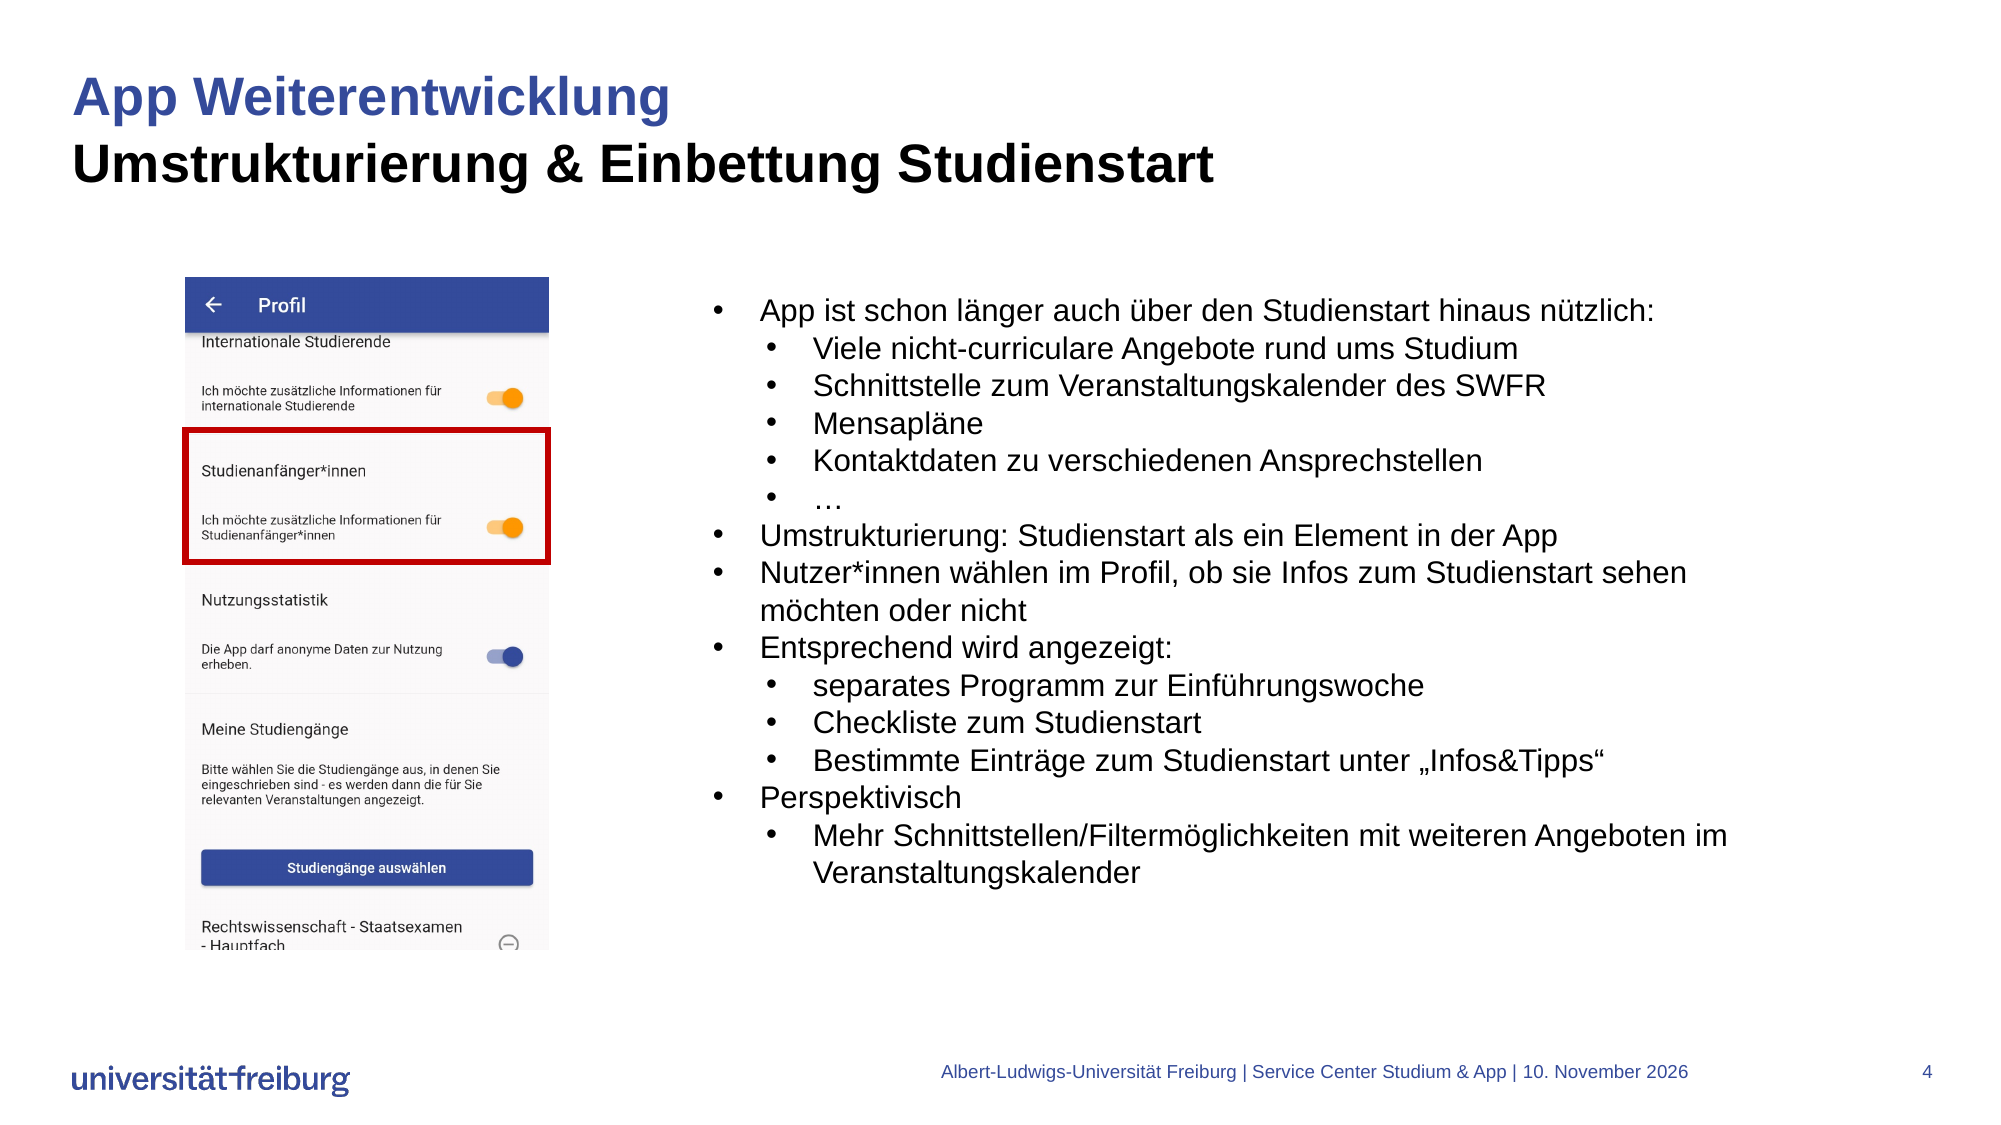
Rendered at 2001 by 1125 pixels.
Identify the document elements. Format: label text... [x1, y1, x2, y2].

title App Weiterentwicklung Umstrukturierung & Einbettung Studienstart [72, 59, 1933, 278]
list App ist schon länger auch über den Studienstart hinaus nützlich: Viele nicht-curriculare Angebote rund ums Studium Schnittstelle zum Veranstaltungskalender des SWFR Mensapläne Kontaktdaten zu verschiedenen Ansprechstellen … Umstrukturierung: Studienstart als ein Element in der App Nutzer*innen wählen im Profil, ob sie Infos zum Studienstart sehen möchten oder nicht Entsprechend wird angezeigt: separates Programm zur Einführungswoche Checkliste zum Studienstart Bestimmte Einträge zum Studienstart unter „Infos&Tipps“ Perspektivisch Mehr Schnittstellen/Filtermöglichkeiten mit weiteren Angeboten im Veranstaltungskalender [712, 290, 1731, 1017]
slide_number 4 [1873, 1060, 1933, 1090]
picture [185, 277, 549, 950]
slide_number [1517, 1060, 1754, 1090]
picture [72, 1065, 351, 1097]
footer Albert-Ludwigs-Universität Freiburg | Service Center Studium & App | [488, 1060, 1517, 1090]
